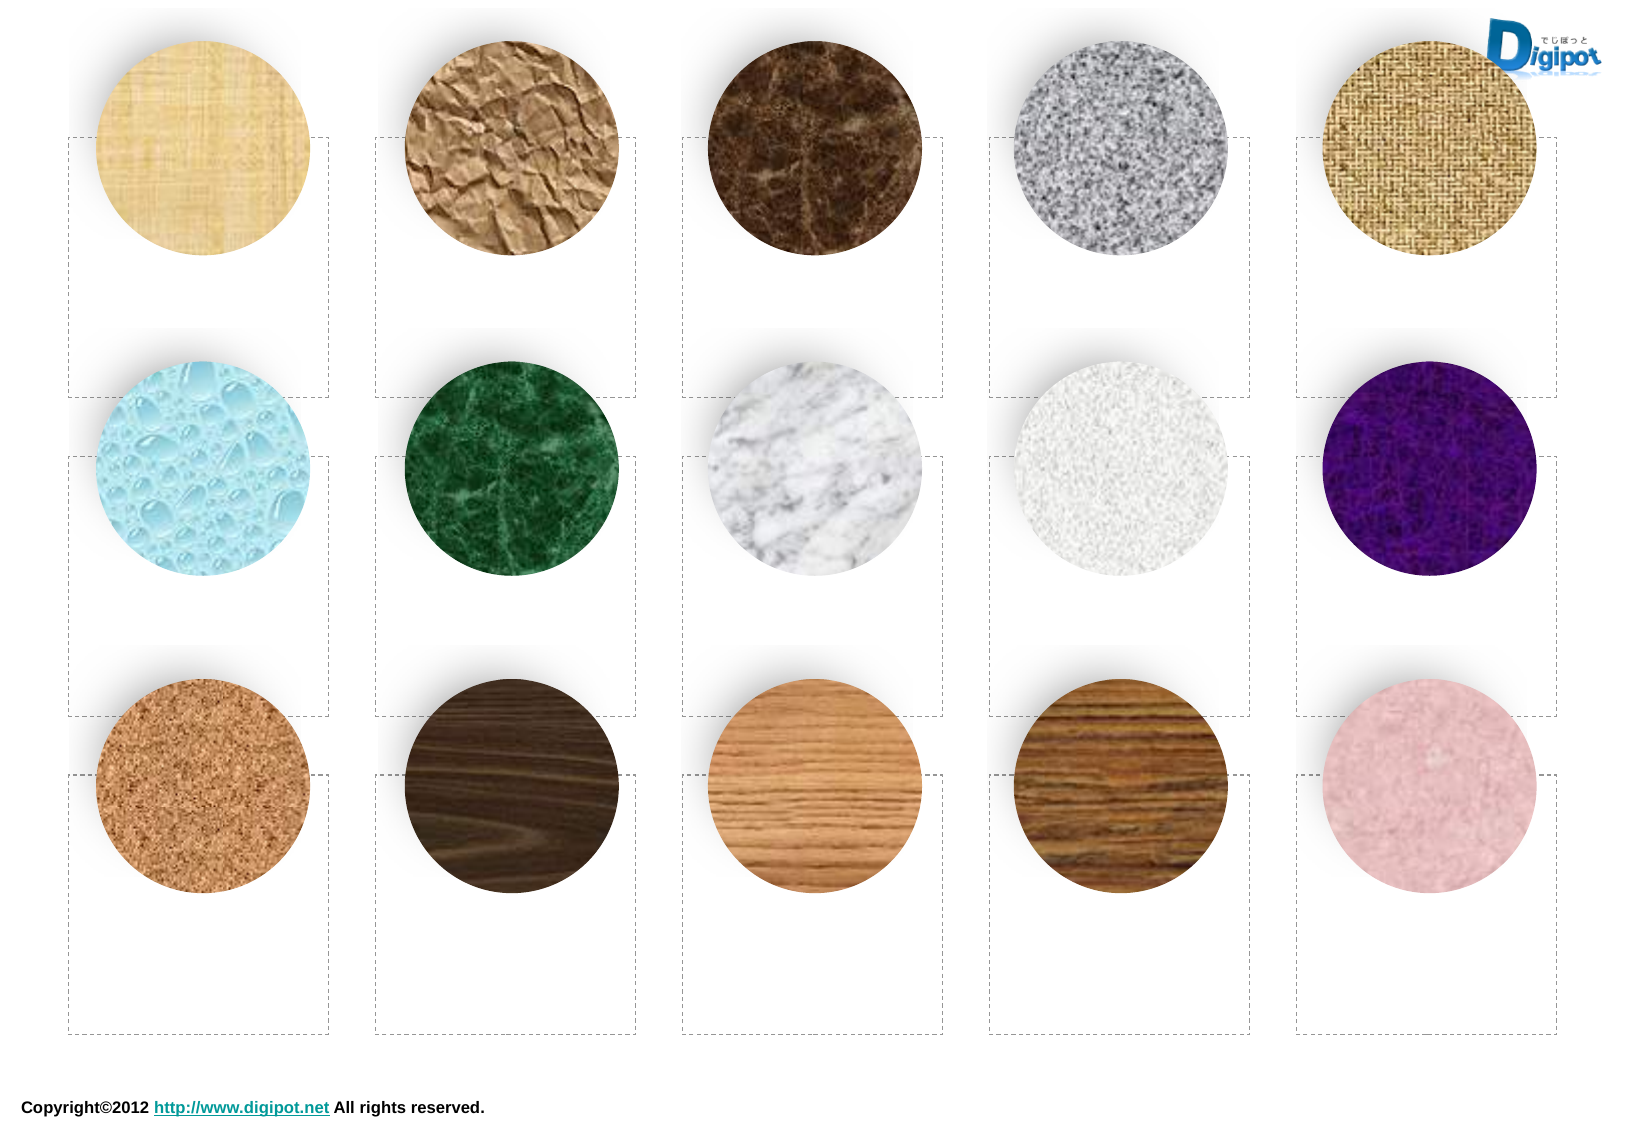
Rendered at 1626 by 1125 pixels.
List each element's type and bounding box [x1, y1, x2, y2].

text_box [404, 361, 619, 576]
text_box [707, 41, 923, 256]
text_box [1013, 679, 1228, 894]
text_box [1322, 41, 1537, 256]
text_box [404, 41, 619, 256]
text_box [96, 679, 311, 894]
text_box [1013, 361, 1228, 576]
picture [1485, 18, 1602, 82]
text_box [1013, 41, 1228, 256]
text_box [707, 679, 923, 894]
text_box [707, 361, 923, 576]
text_box [96, 361, 311, 576]
text_box [1322, 679, 1537, 894]
text_box [96, 41, 311, 256]
text_box [404, 679, 619, 894]
text_box [1322, 361, 1537, 576]
